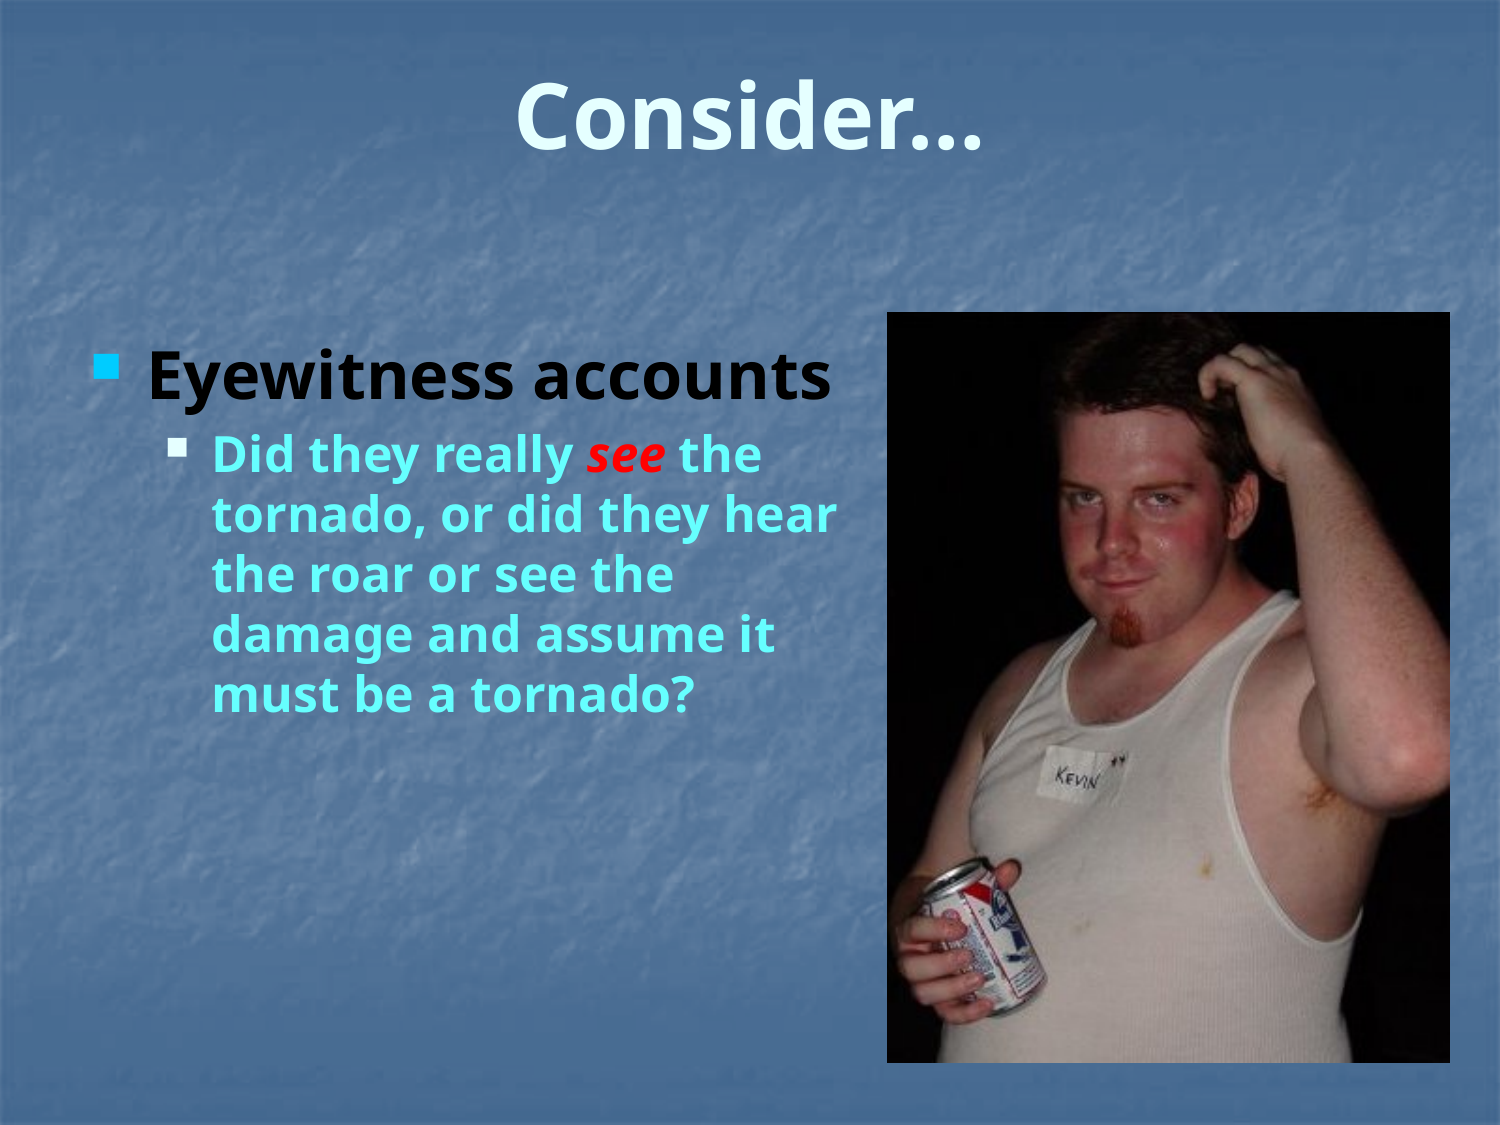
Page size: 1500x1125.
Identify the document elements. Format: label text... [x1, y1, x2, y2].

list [887, 312, 1451, 1063]
list Eyewitness accounts Did they really see the tornado, or did they hear the roar or see the damage and assume it must be a tornado? [74, 324, 882, 1001]
title Consider… [74, 0, 1426, 226]
